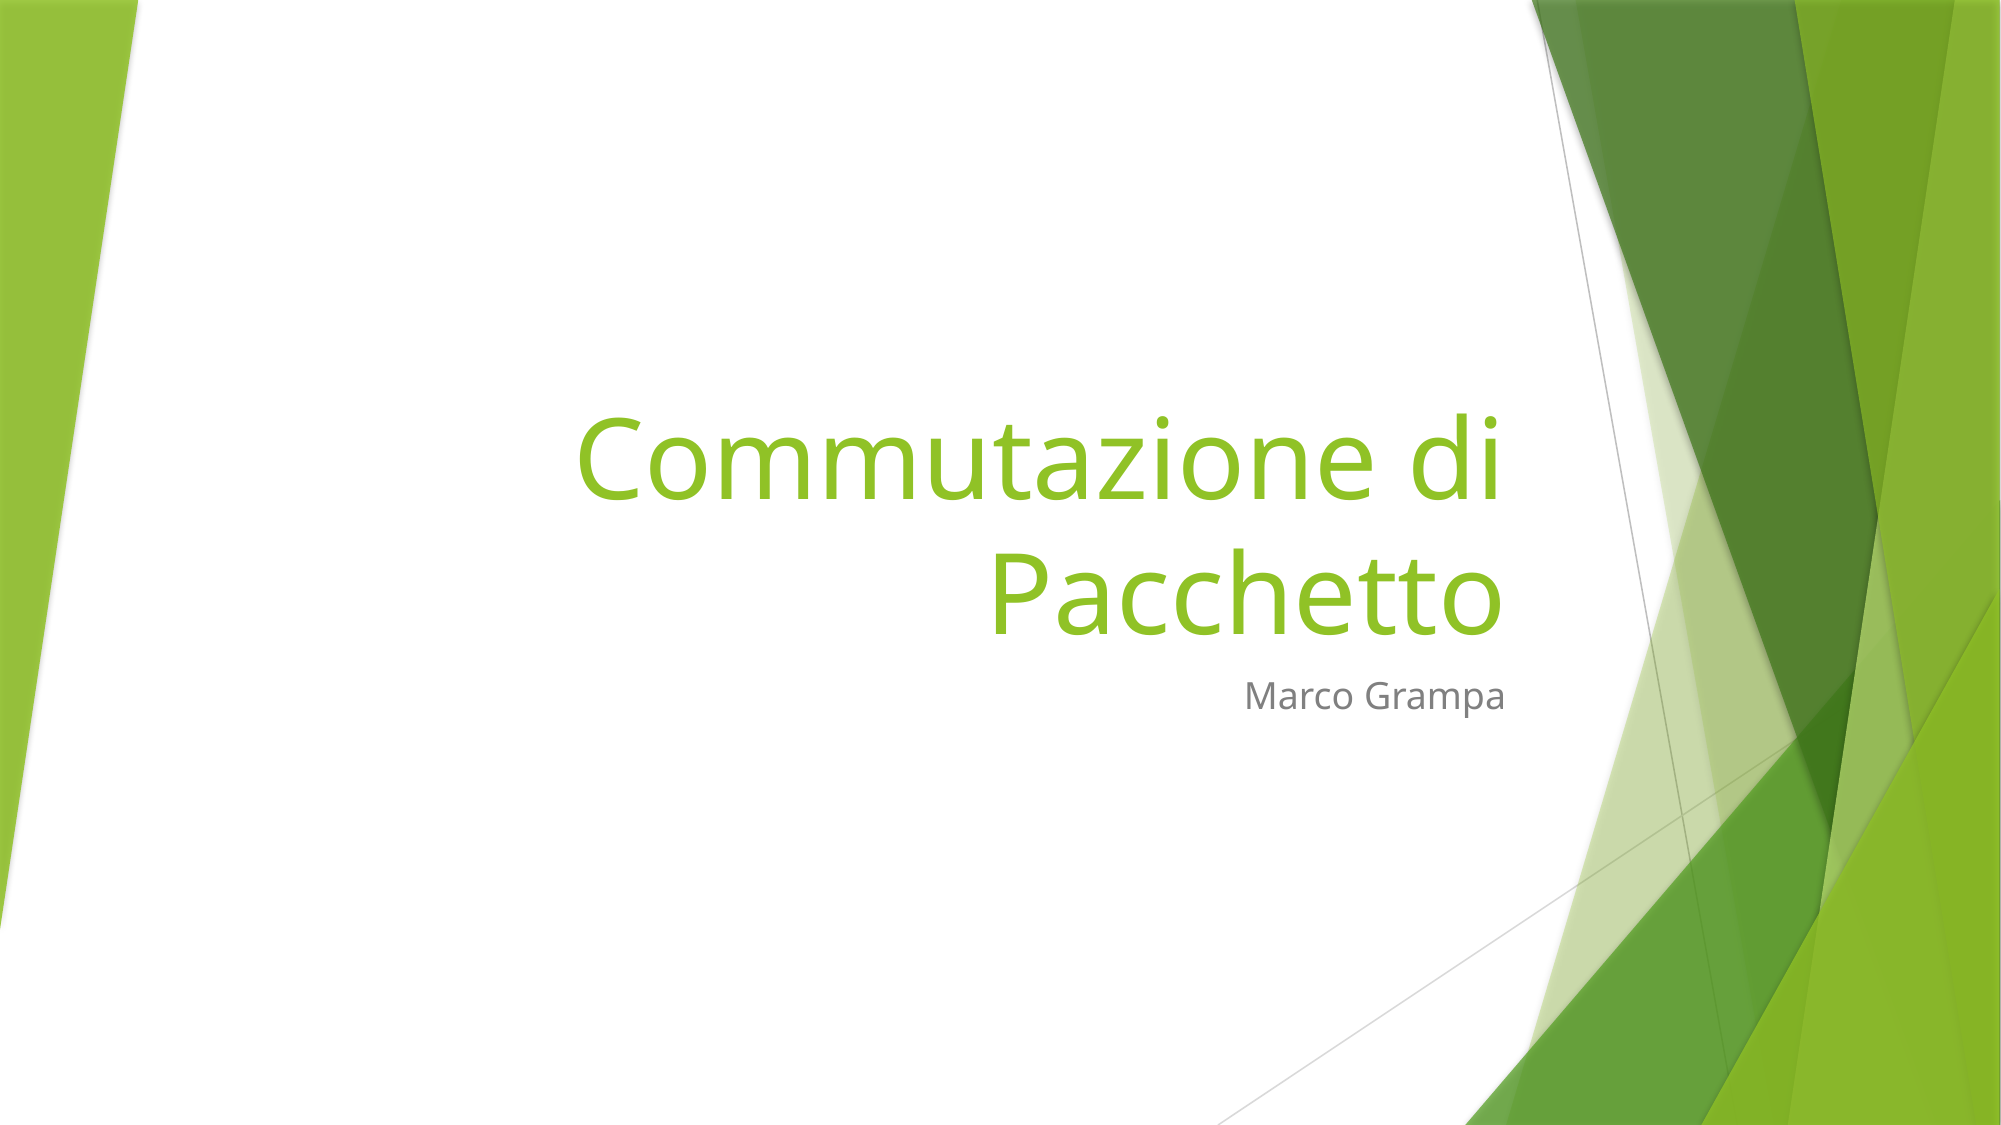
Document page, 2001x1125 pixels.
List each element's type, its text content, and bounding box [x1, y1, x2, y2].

title Commutazione di Pacchetto [247, 394, 1522, 664]
subtitle Marco Grampa [247, 664, 1522, 845]
